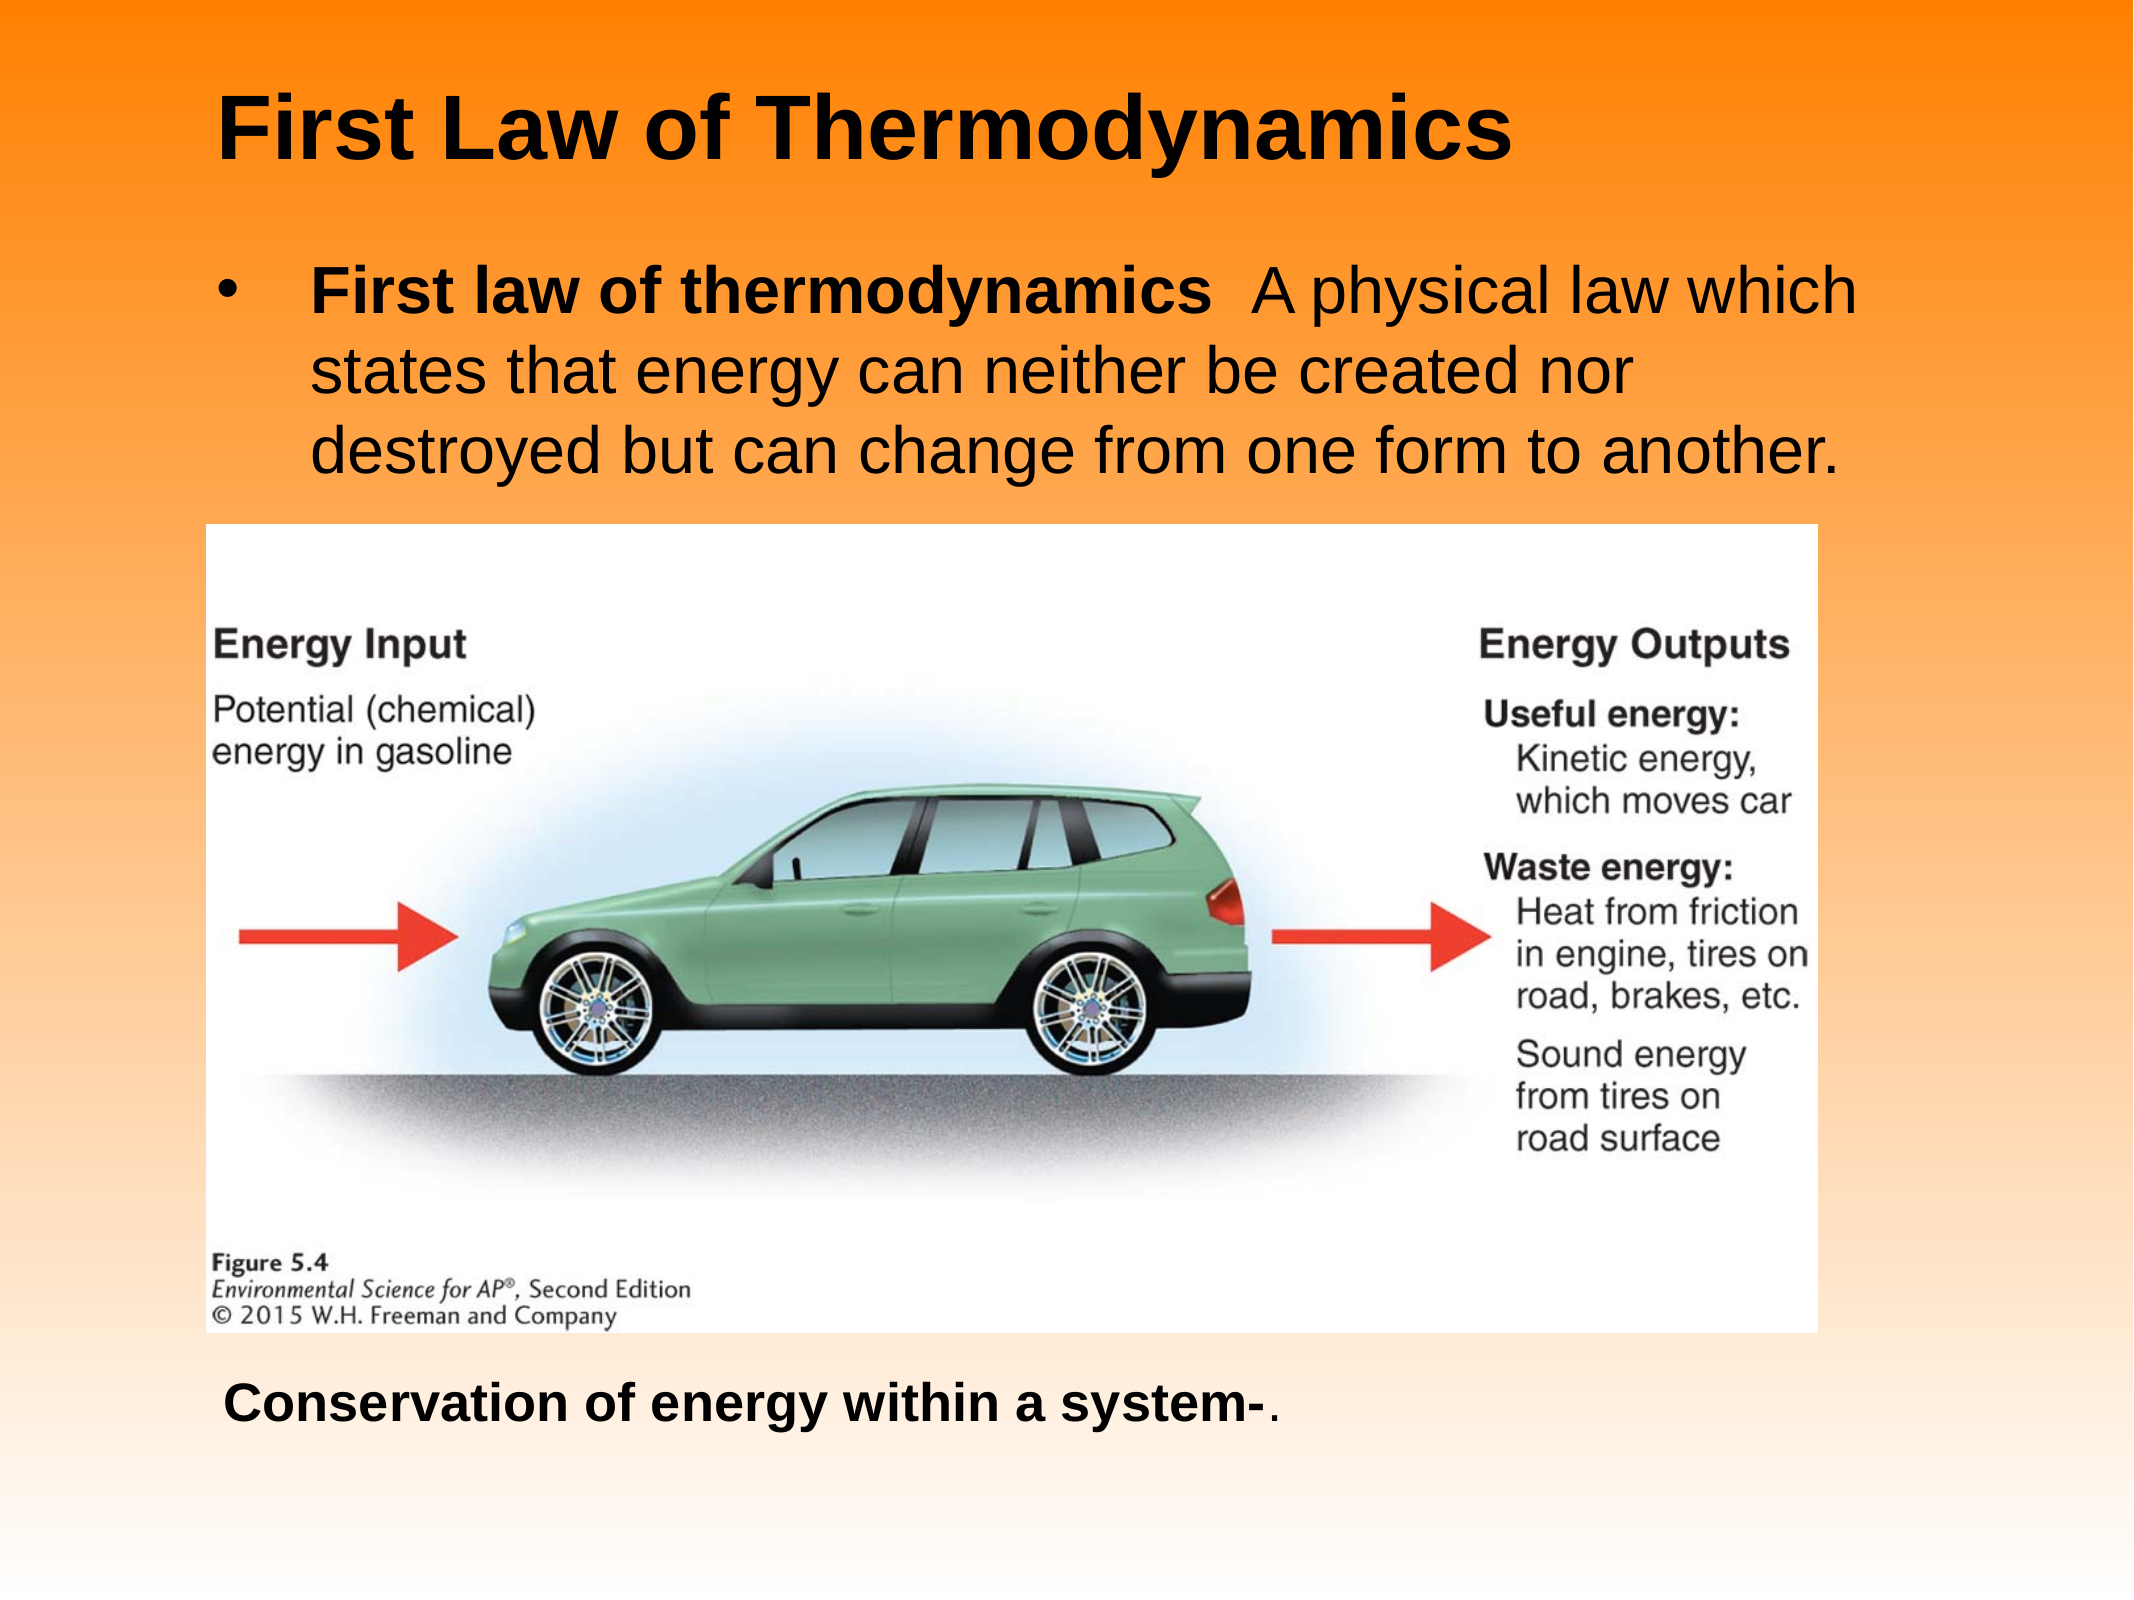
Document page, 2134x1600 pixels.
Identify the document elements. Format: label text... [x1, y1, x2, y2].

list First law of thermodynamics A physical law which states that energy can neither be created nor destroyed but can change from one form to another. [208, 0, 1925, 847]
text_box Conservation of energy within a system-. [208, 1360, 1818, 1440]
picture [206, 523, 1818, 1334]
